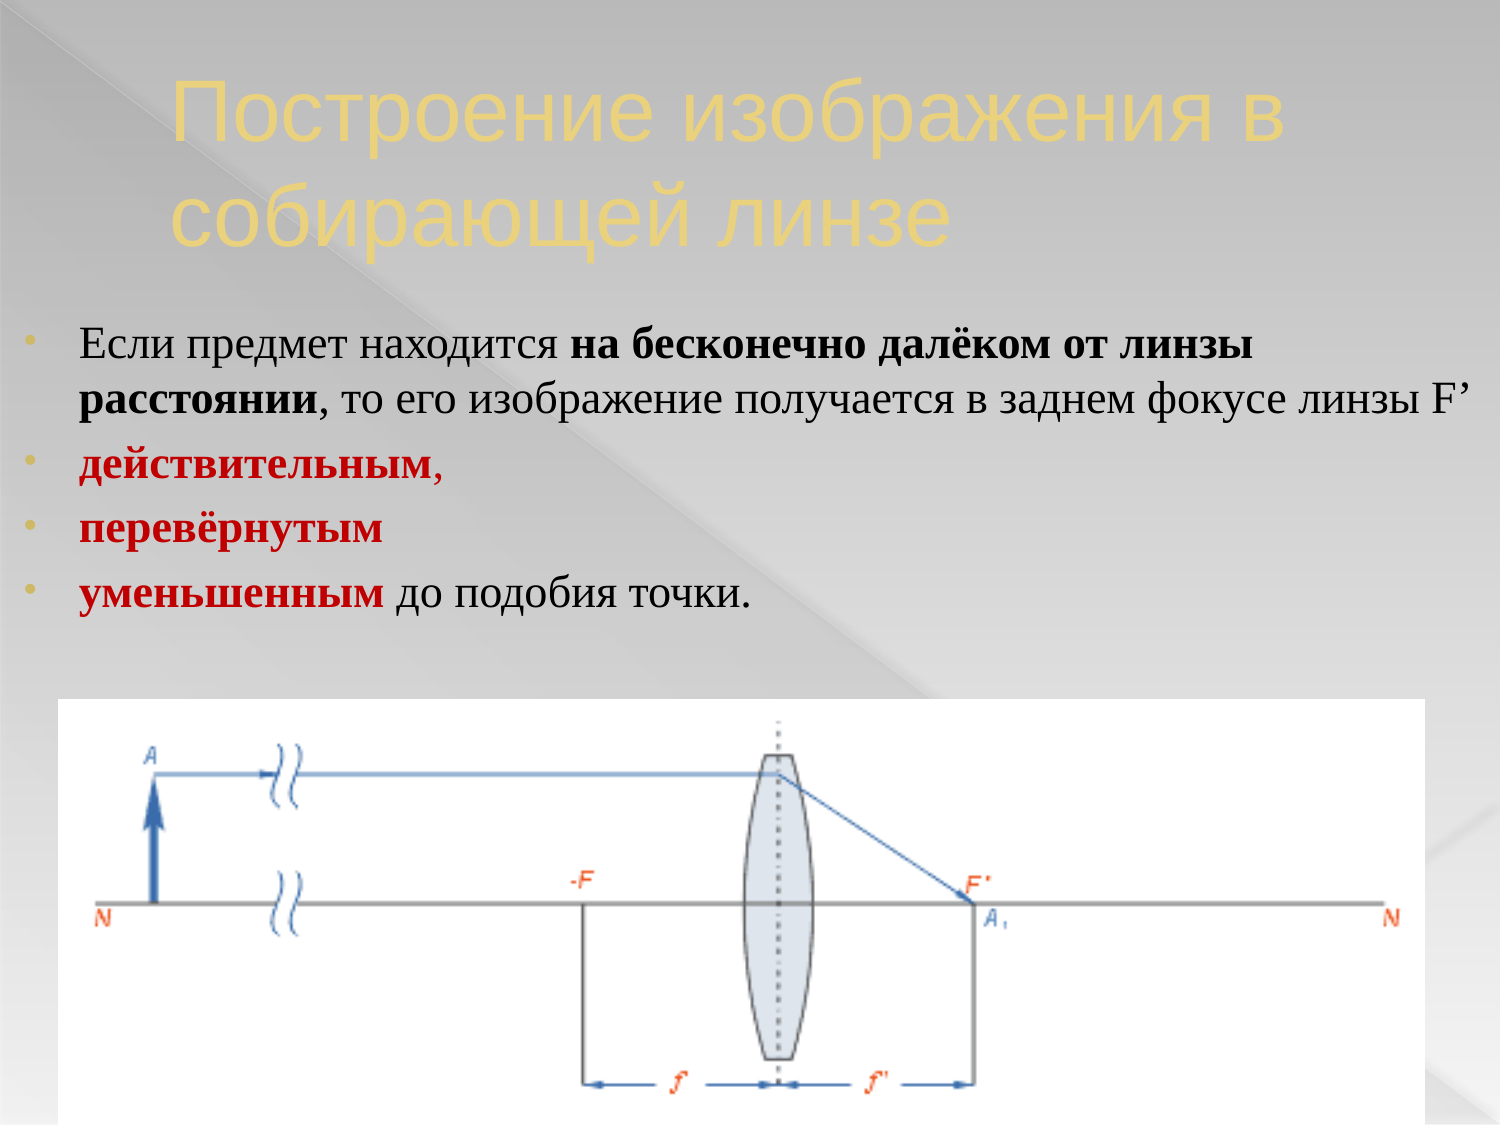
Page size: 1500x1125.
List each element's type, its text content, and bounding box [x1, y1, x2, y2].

picture [58, 699, 1425, 1125]
list Если предмет находится на бесконечно далёком от линзы расстоянии, то его изображение получается в заднем фокусе линзы F’ действительным, перевёрнутым уменьшенным до подобия точки. [0, 304, 1500, 680]
title Построение изображения в собирающей линзе [75, 43, 1425, 274]
